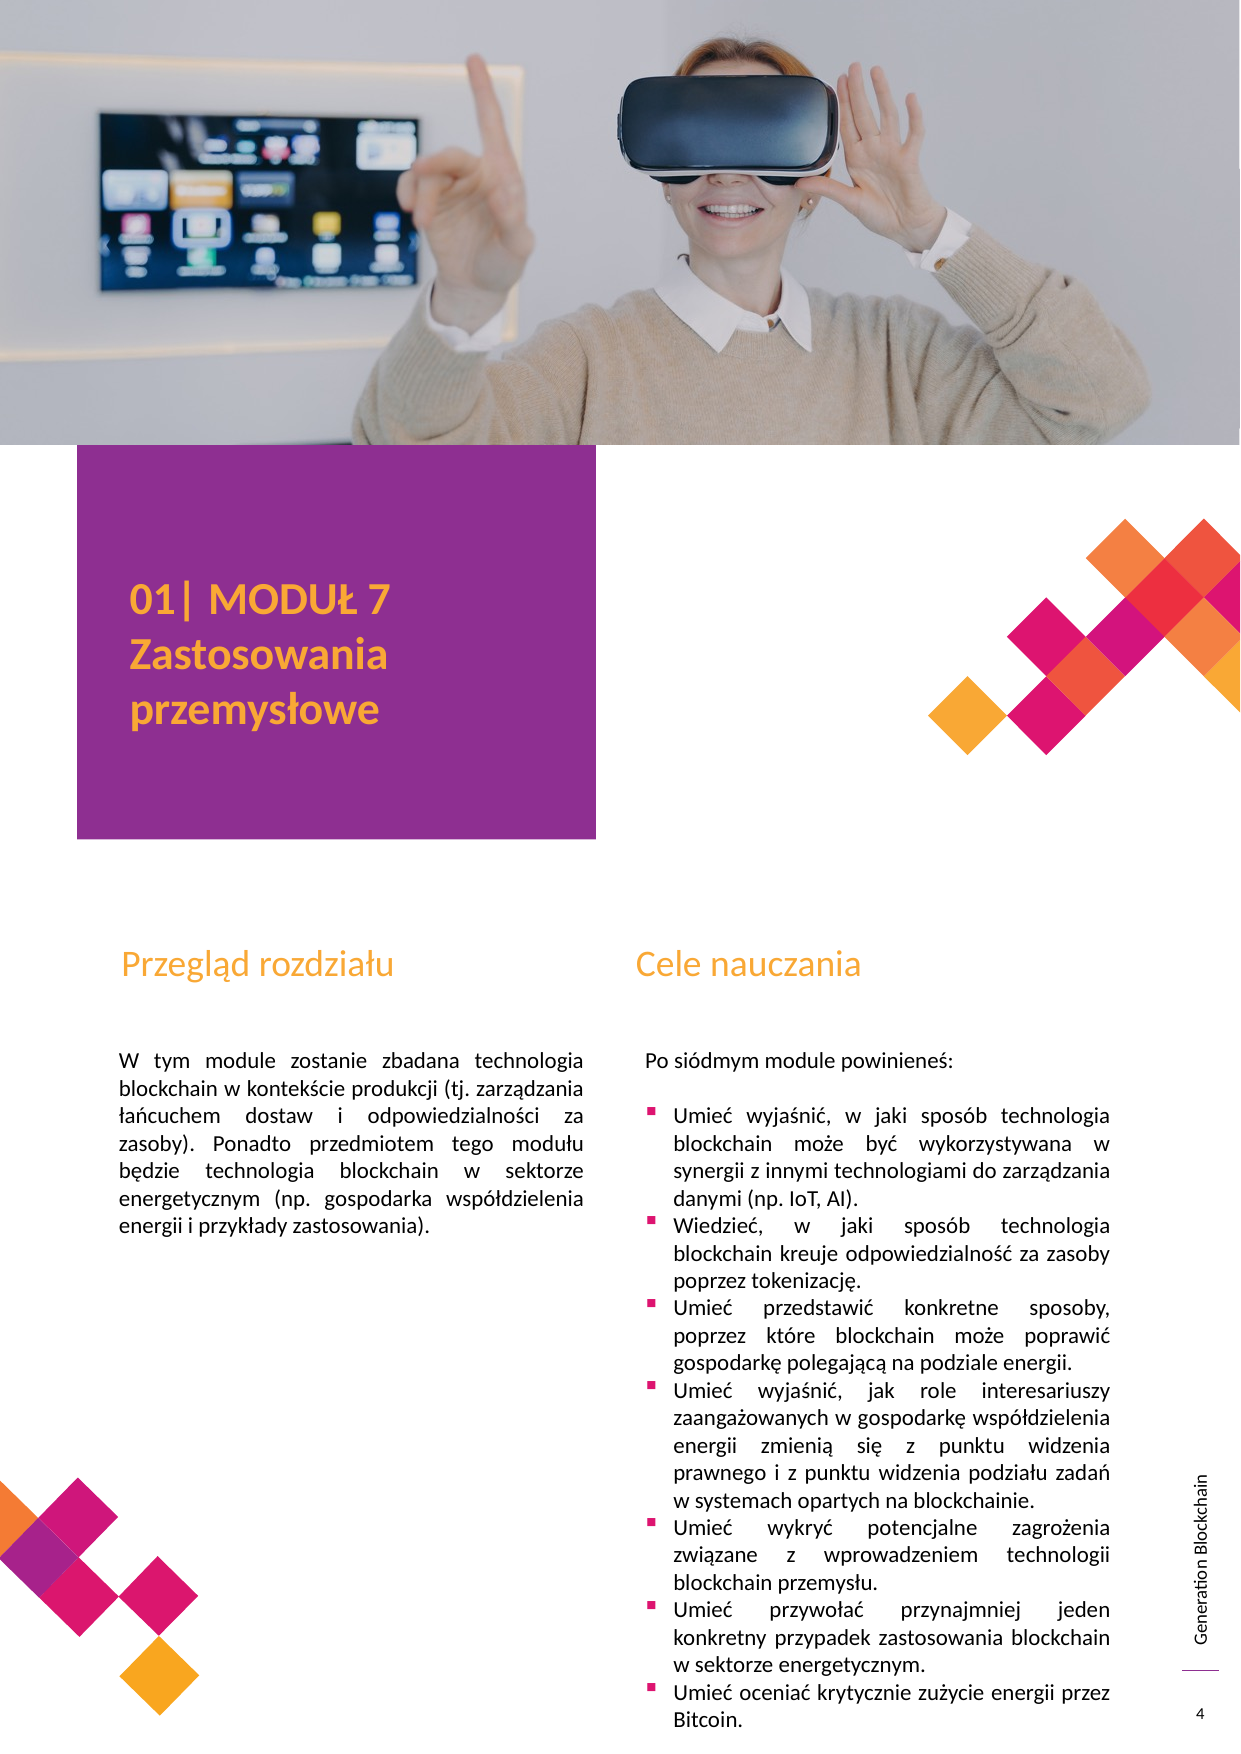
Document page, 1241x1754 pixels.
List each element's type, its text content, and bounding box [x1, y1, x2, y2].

list W tym module zostanie zbadana technologia blockchain w kontekście produkcji (tj. zarządzania łańcuchem dostaw i odpowiedzialności za zasoby). Ponadto przedmiotem tego modułu będzie technologia blockchain w sektorze energetycznym (np. gospodarka współdzielenia energii i przykłady zastosowania). [104, 1038, 600, 1285]
list Po siódmym module powinieneś: Umieć wyjaśnić, w jaki sposób technologia blockchain może być wykorzystywana w synergii z innymi technologiami do zarządzania danymi (np. IoT, AI). Wiedzieć, w jaki sposób technologia blockchain kreuje odpowiedzialność za zasoby poprzez tokenizację. Umieć przedstawić konkretne sposoby, poprzez które blockchain może poprawić gospodarkę polegającą na podziale energii. Umieć wyjaśnić, jak role interesariuszy zaangażowanych w gospodarkę współdzielenia energii zmienią się z punktu widzenia prawnego i z punktu widzenia podziału zadań w systemach opartych na blockchainie. Umieć wykryć potencjalne zagrożenia związane z wprowadzeniem technologii blockchain przemysłu. Umieć przywołać przynajmniej jeden konkretny przypadek zastosowania blockchain w sektorze energetycznym. Umieć oceniać krytycznie zużycie energii przez Bitcoin. [630, 1038, 1126, 1614]
text_box Przegląd rozdziału [106, 931, 602, 1002]
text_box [0, 1489, 199, 1704]
slide_number 4 [1169, 1674, 1231, 1751]
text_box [939, 518, 1241, 756]
list 01| MODUŁ 7 Zastosowania przemysłowe [114, 561, 590, 849]
text_box Cele nauczania [621, 931, 1117, 1002]
picture [0, 0, 1241, 445]
